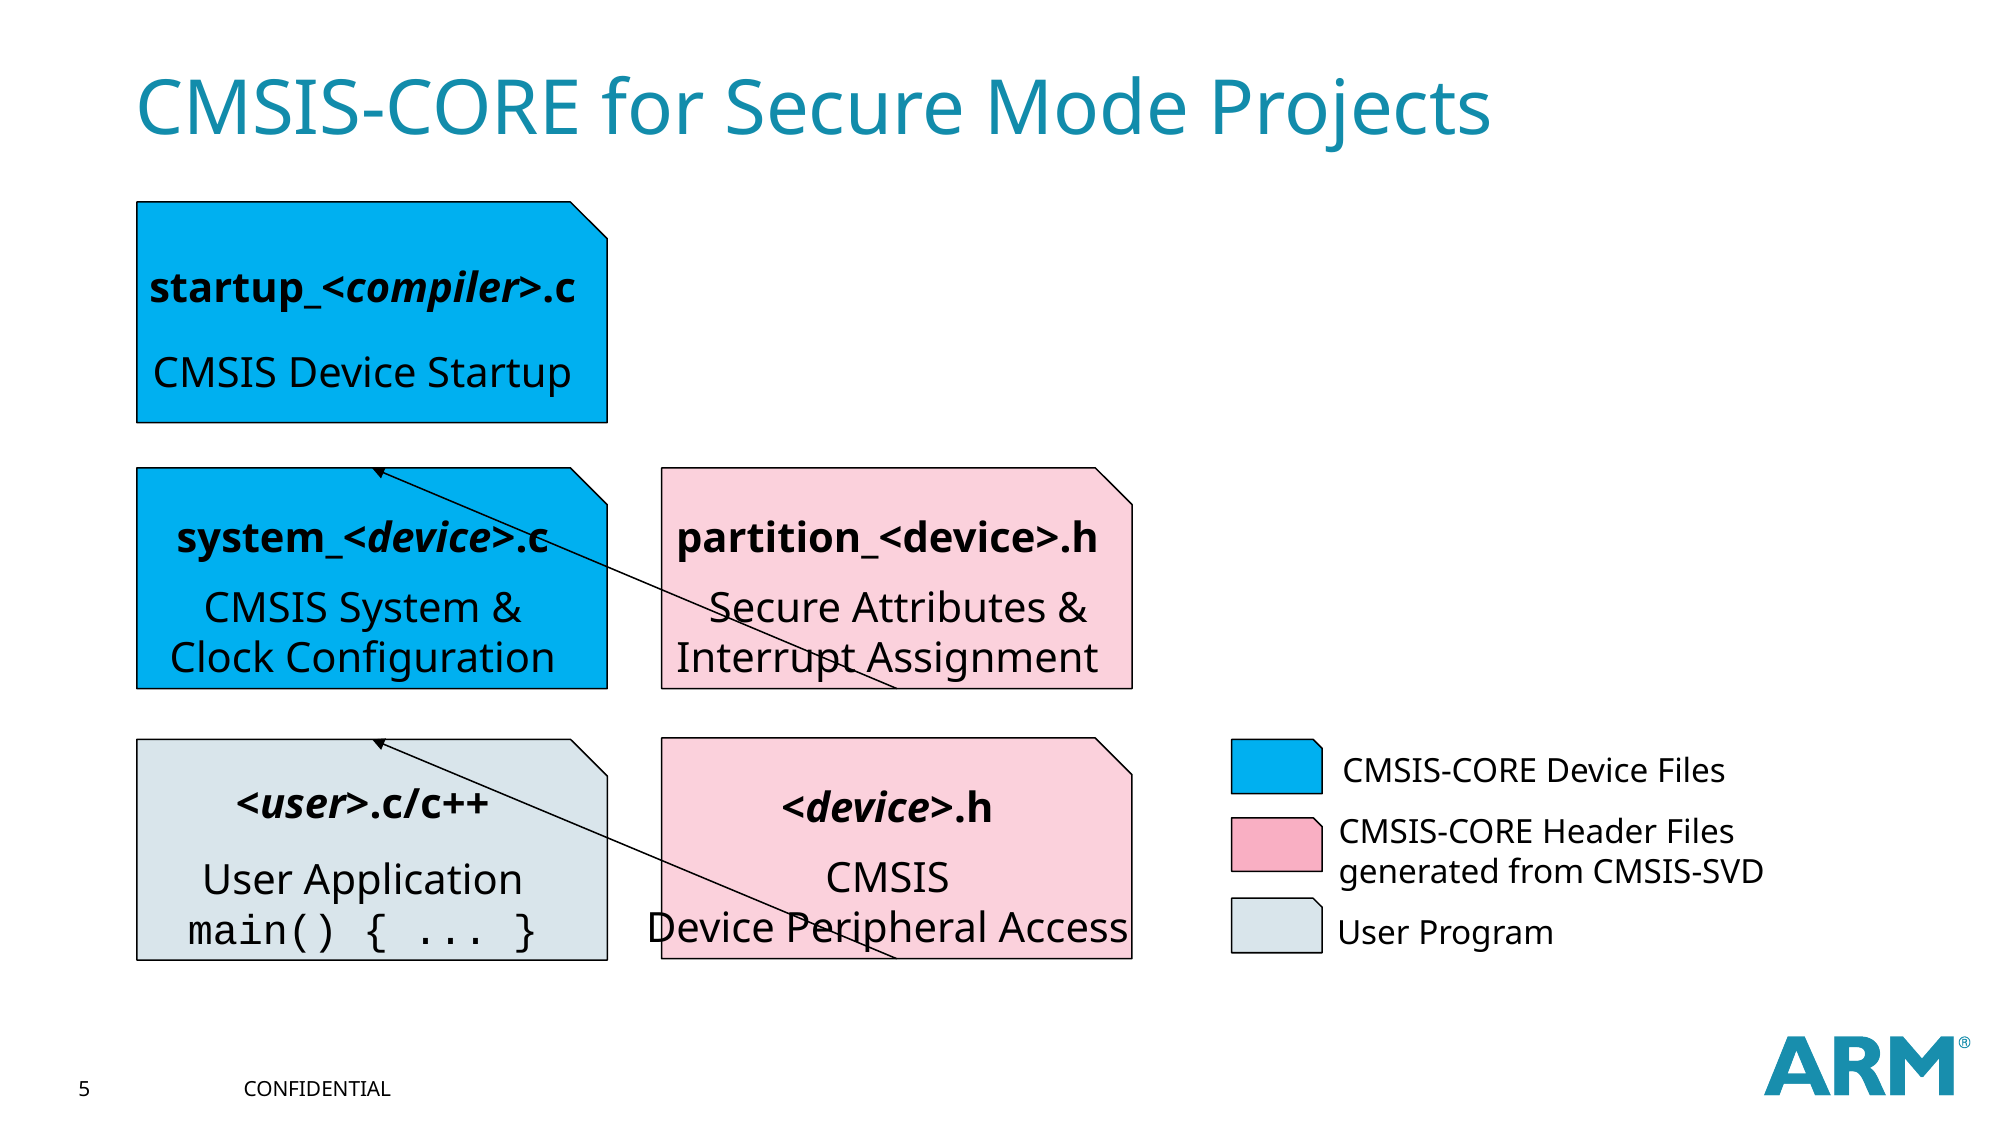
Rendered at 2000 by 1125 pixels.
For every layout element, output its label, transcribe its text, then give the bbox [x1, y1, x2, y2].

text_box User Program [1317, 901, 1773, 961]
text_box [136, 201, 1133, 961]
text_box [1231, 739, 1322, 794]
text_box [1231, 898, 1317, 953]
text_box [1231, 817, 1323, 872]
text_box CMSIS-CORE Device Files [1322, 739, 1903, 800]
title CMSIS-CORE for Secure Mode Projects [135, 58, 1798, 151]
text_box CMSIS-CORE Header Files generated from CMSIS-SVD [1318, 800, 1902, 901]
picture [999, 1012, 2000, 1125]
